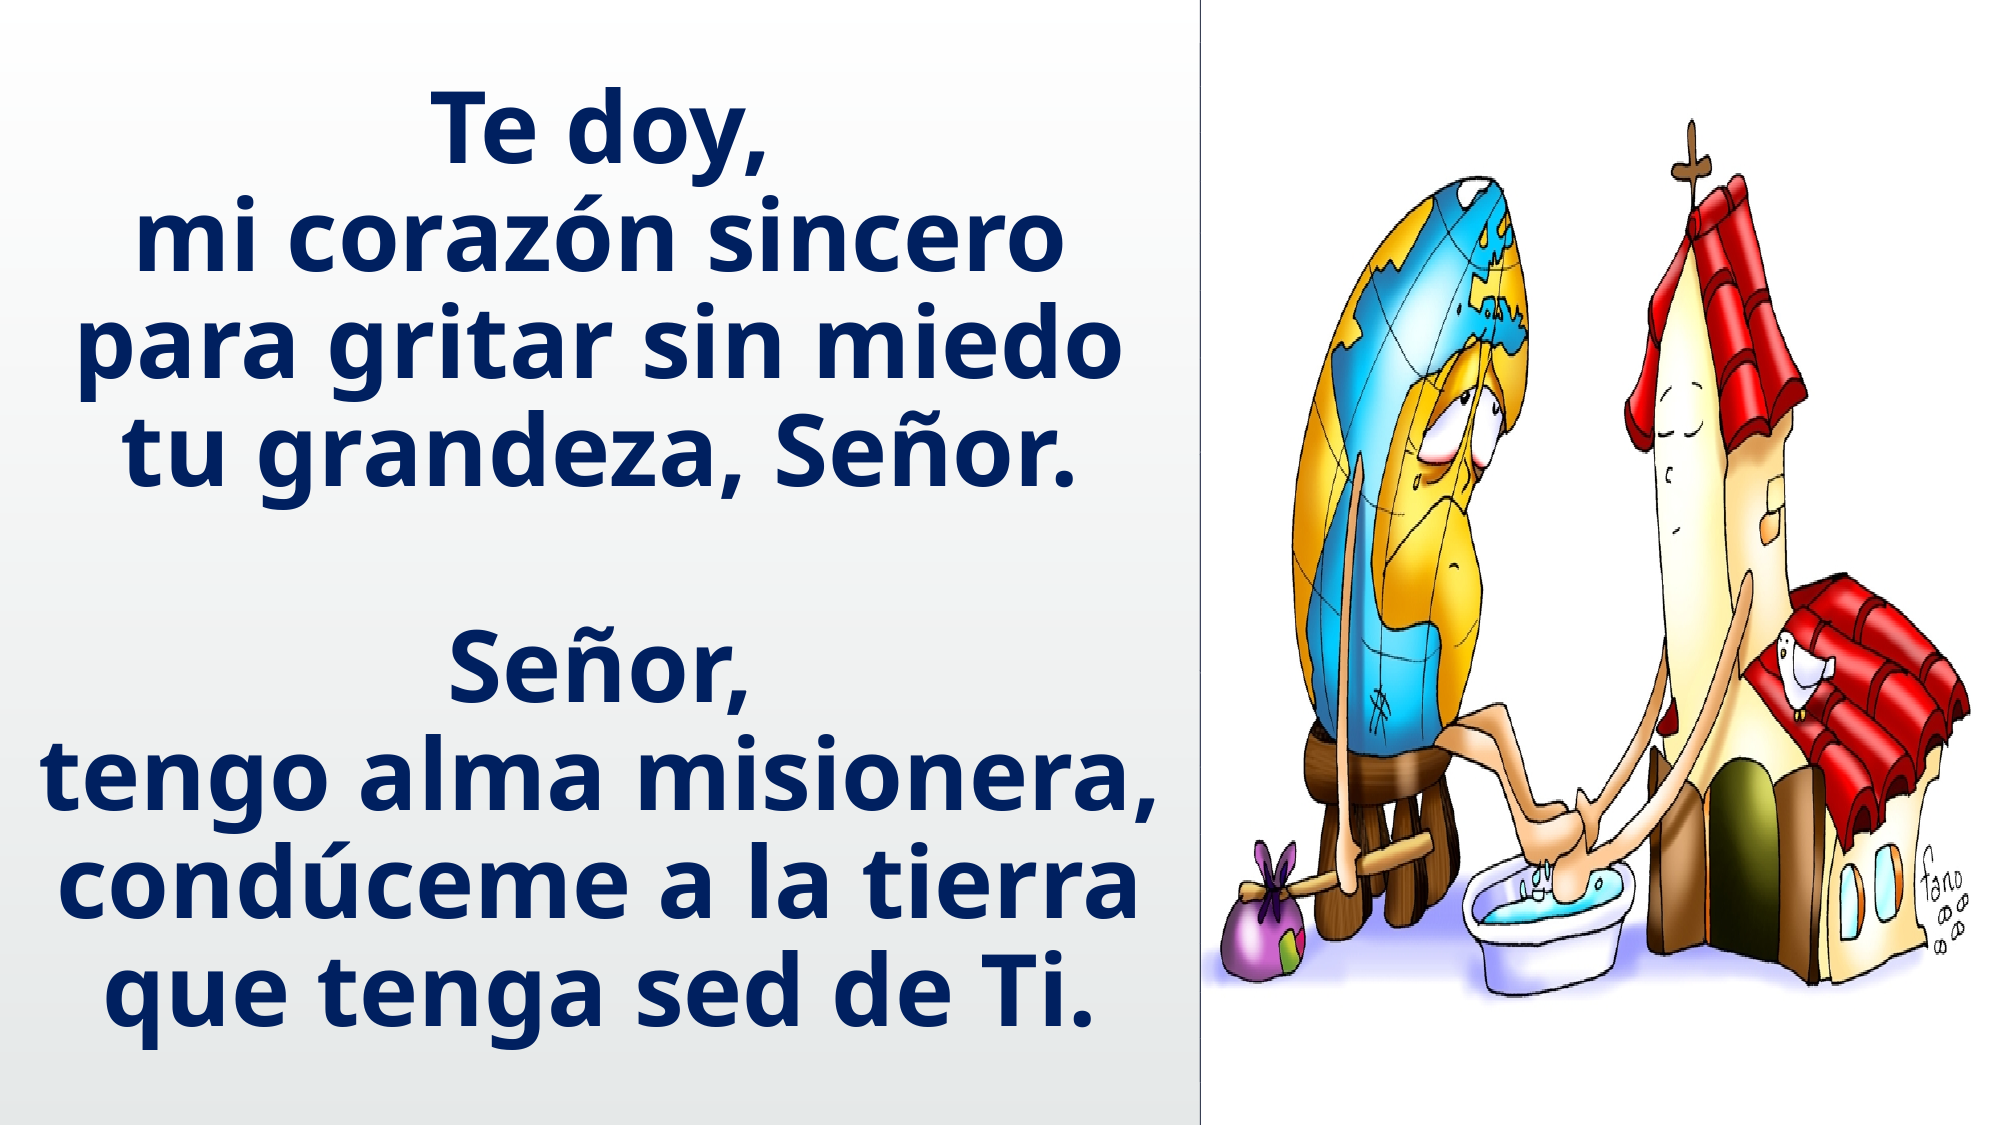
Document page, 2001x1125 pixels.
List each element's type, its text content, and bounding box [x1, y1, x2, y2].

title Te doy, mi corazón sincero para gritar sin miedo tu grandeza, Señor. Señor, tengo alma misionera, condúceme a la tierra que tenga sed de Ti. [0, 0, 1200, 1125]
picture [1200, 0, 2000, 1125]
